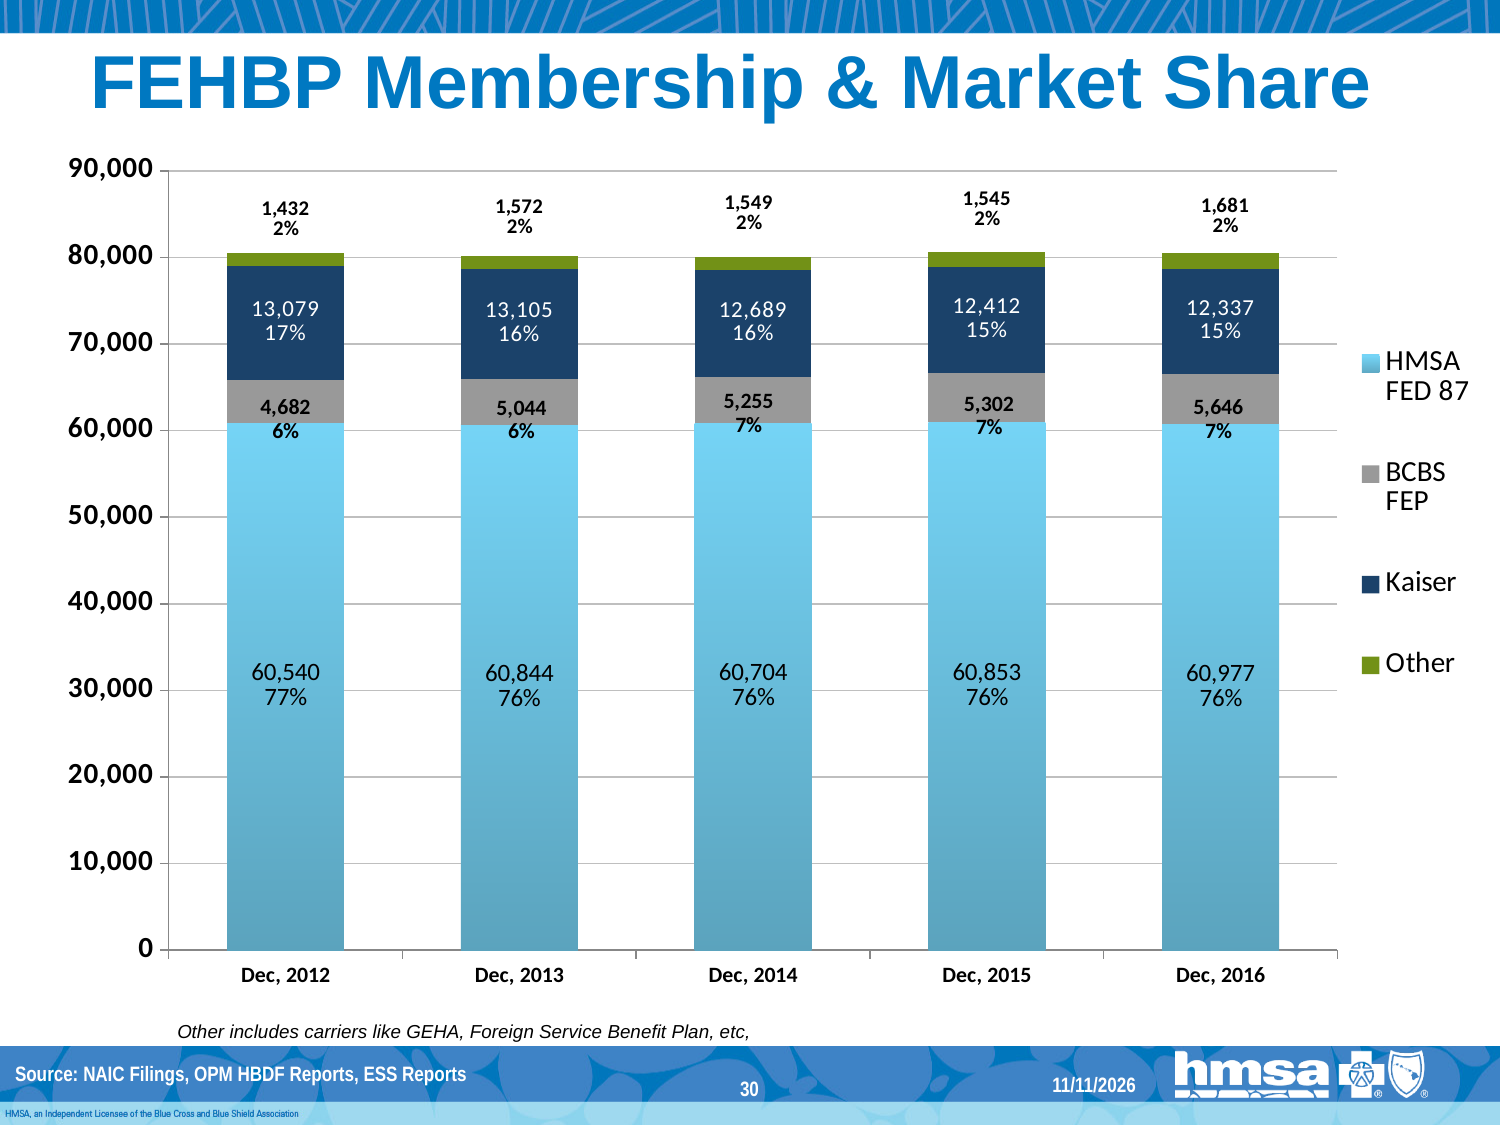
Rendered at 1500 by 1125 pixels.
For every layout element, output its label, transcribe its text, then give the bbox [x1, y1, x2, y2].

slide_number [1037, 1057, 1388, 1111]
text_box Source: NAIC Filings, OPM HBDF Reports, ESS Reports [0, 1046, 538, 1100]
text_box Other includes carriers like GEHA, Foreign Service Benefit Plan, etc, [162, 1022, 1325, 1050]
chart [37, 137, 1489, 1013]
picture [0, 1046, 1500, 1125]
title FEHBP Membership & Market Share [75, 45, 1425, 113]
slide_number 30 [725, 1064, 1075, 1113]
picture [0, 0, 1500, 34]
